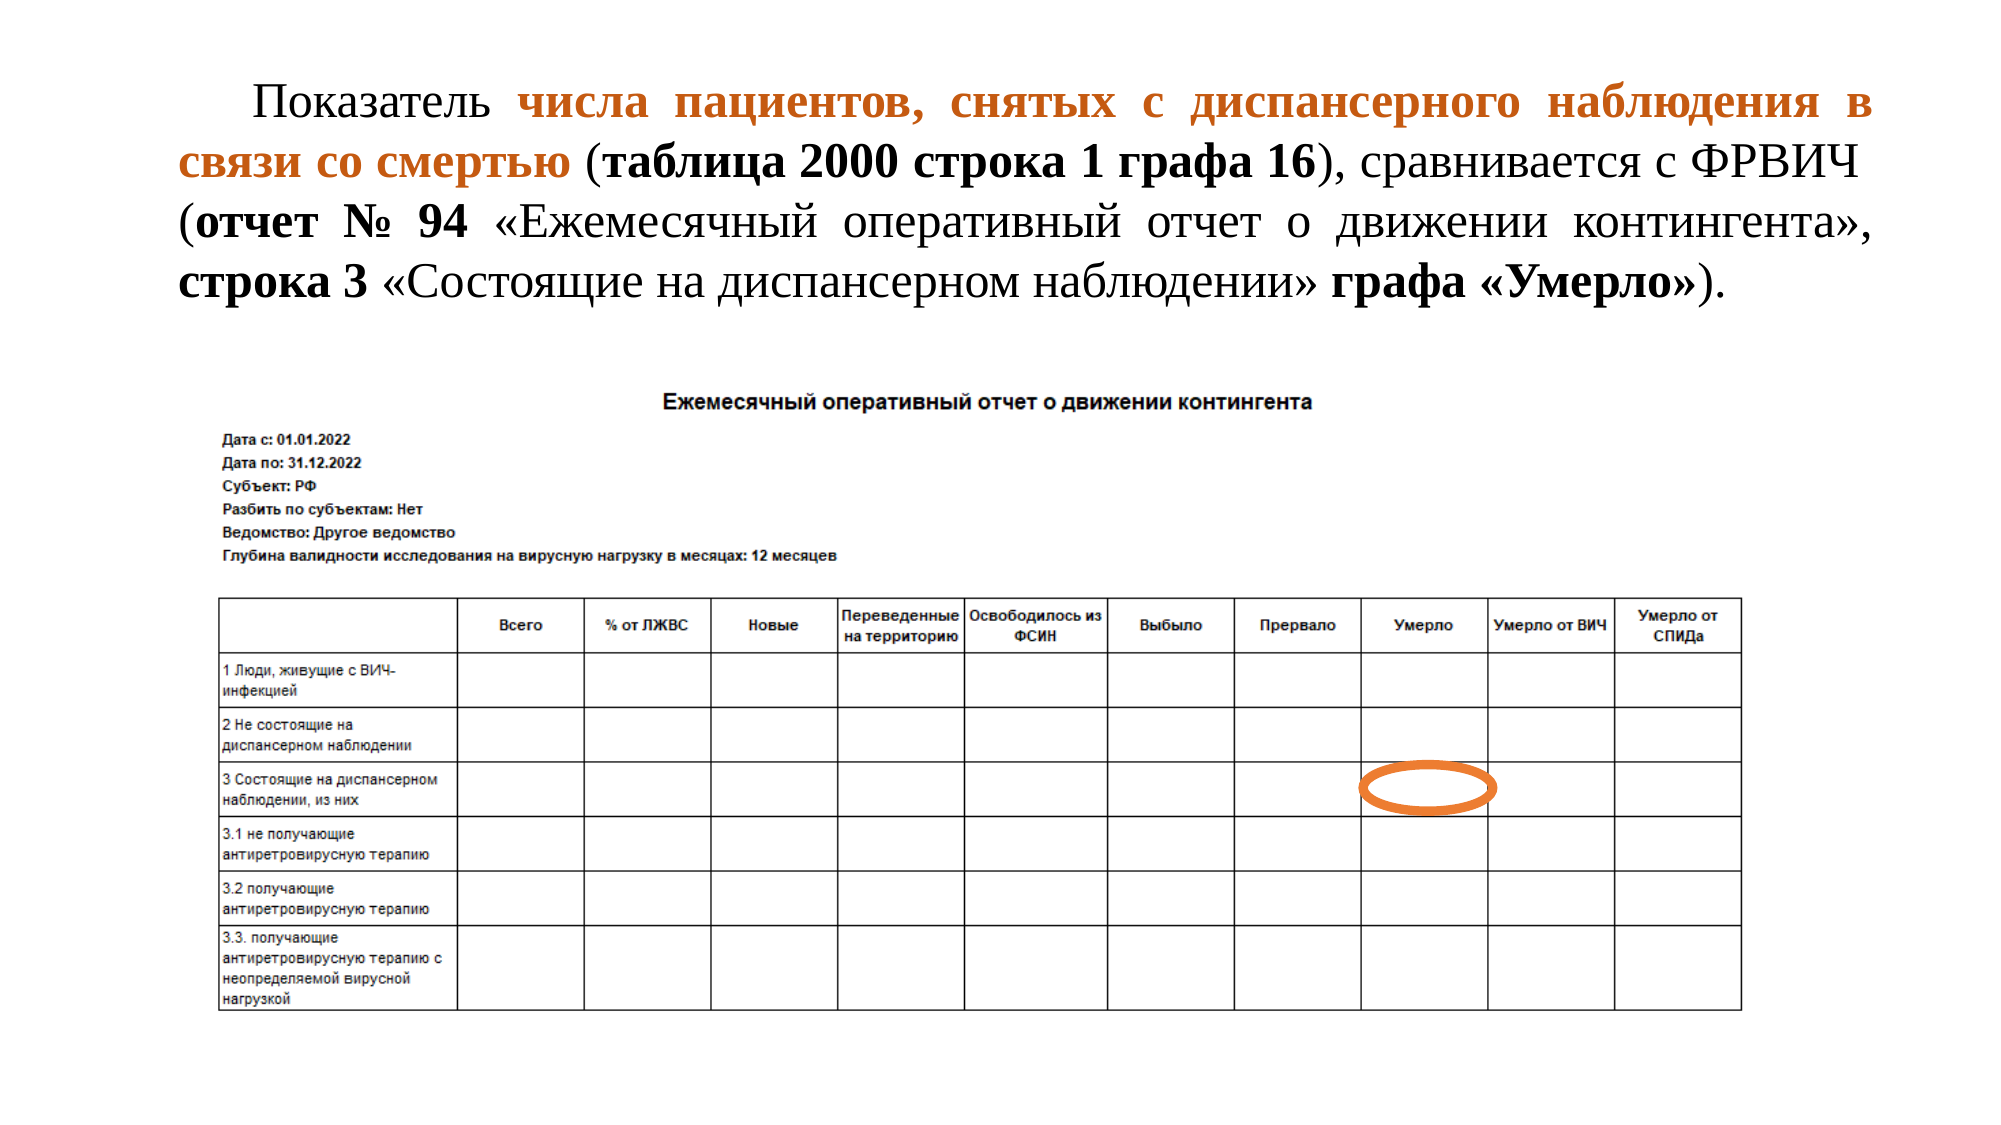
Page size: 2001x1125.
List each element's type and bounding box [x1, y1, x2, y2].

list [192, 318, 1748, 1031]
text_box [163, 60, 1888, 315]
